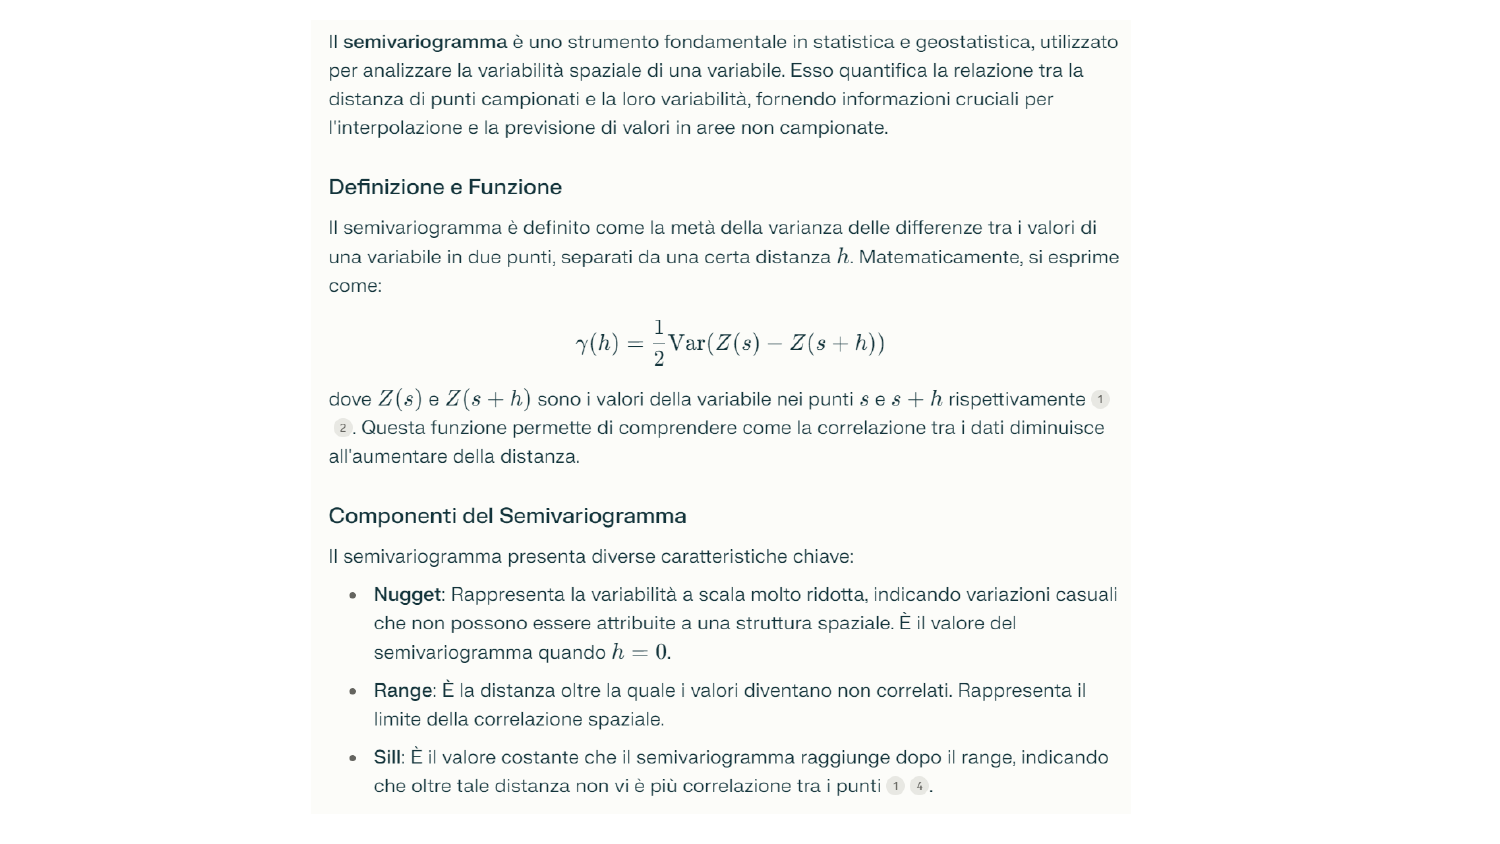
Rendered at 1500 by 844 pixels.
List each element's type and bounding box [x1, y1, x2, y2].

picture [311, 20, 1132, 815]
